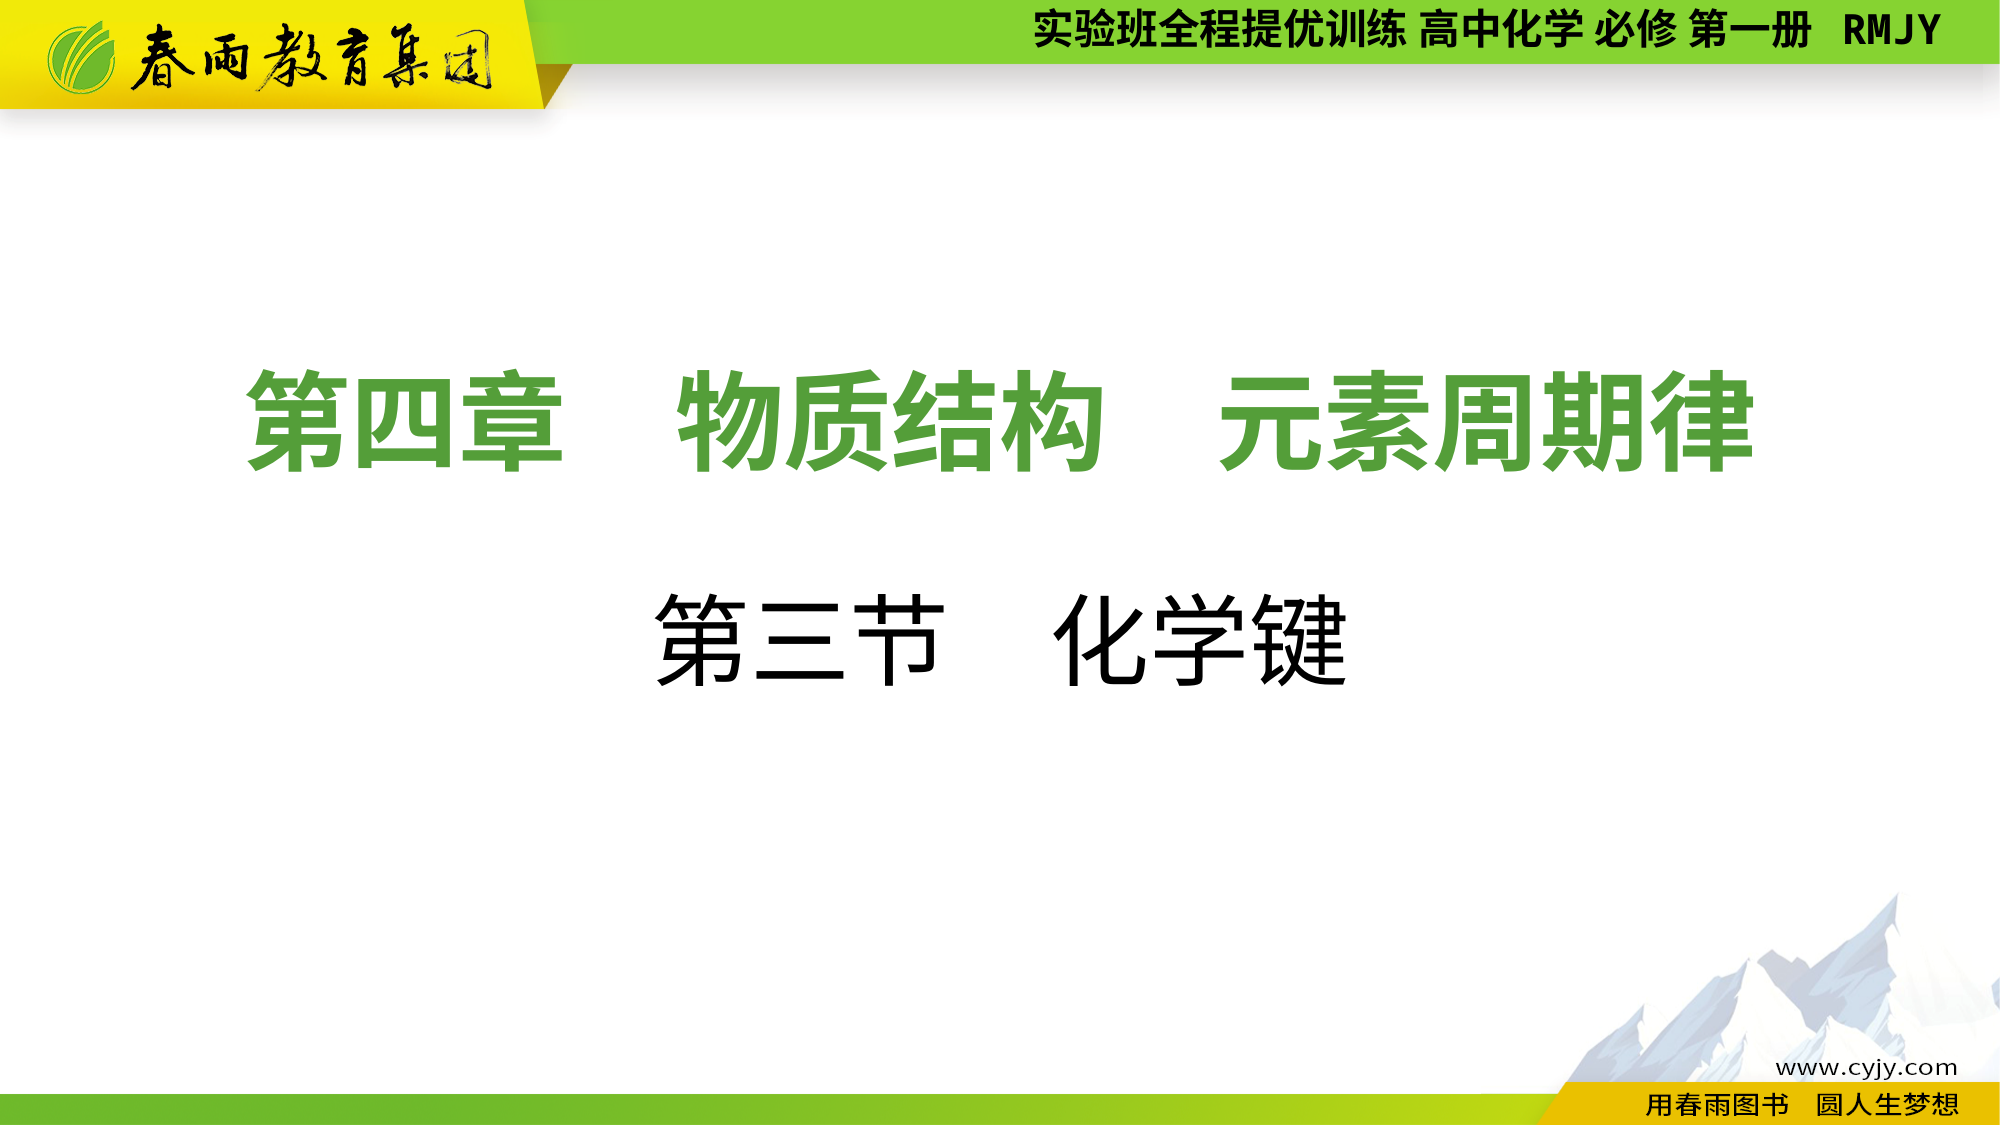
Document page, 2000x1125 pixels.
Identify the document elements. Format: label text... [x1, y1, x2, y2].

text_box 第四章 物质结构 元素周期律 [54, 282, 1946, 492]
picture [0, 0, 2000, 1125]
text_box 第三节 化学键 [54, 511, 1946, 706]
